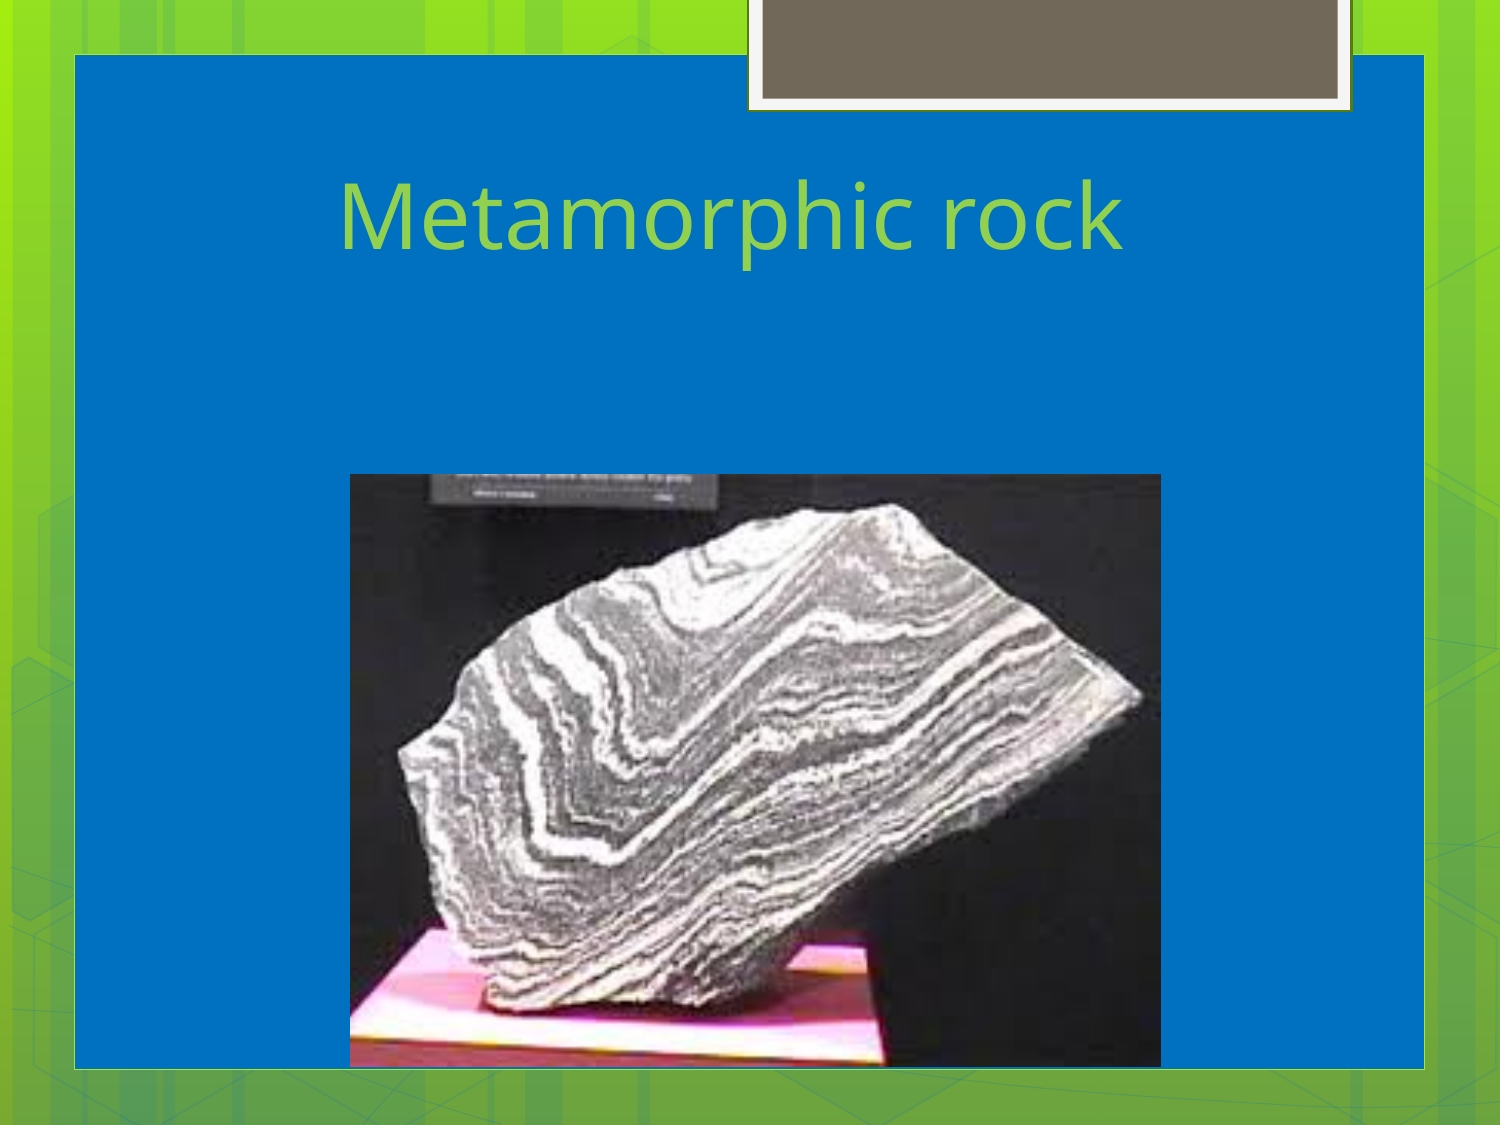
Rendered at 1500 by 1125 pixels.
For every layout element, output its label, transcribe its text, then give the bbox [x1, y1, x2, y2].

list Metamorphic rock [174, 149, 1287, 726]
picture [349, 474, 1162, 1068]
